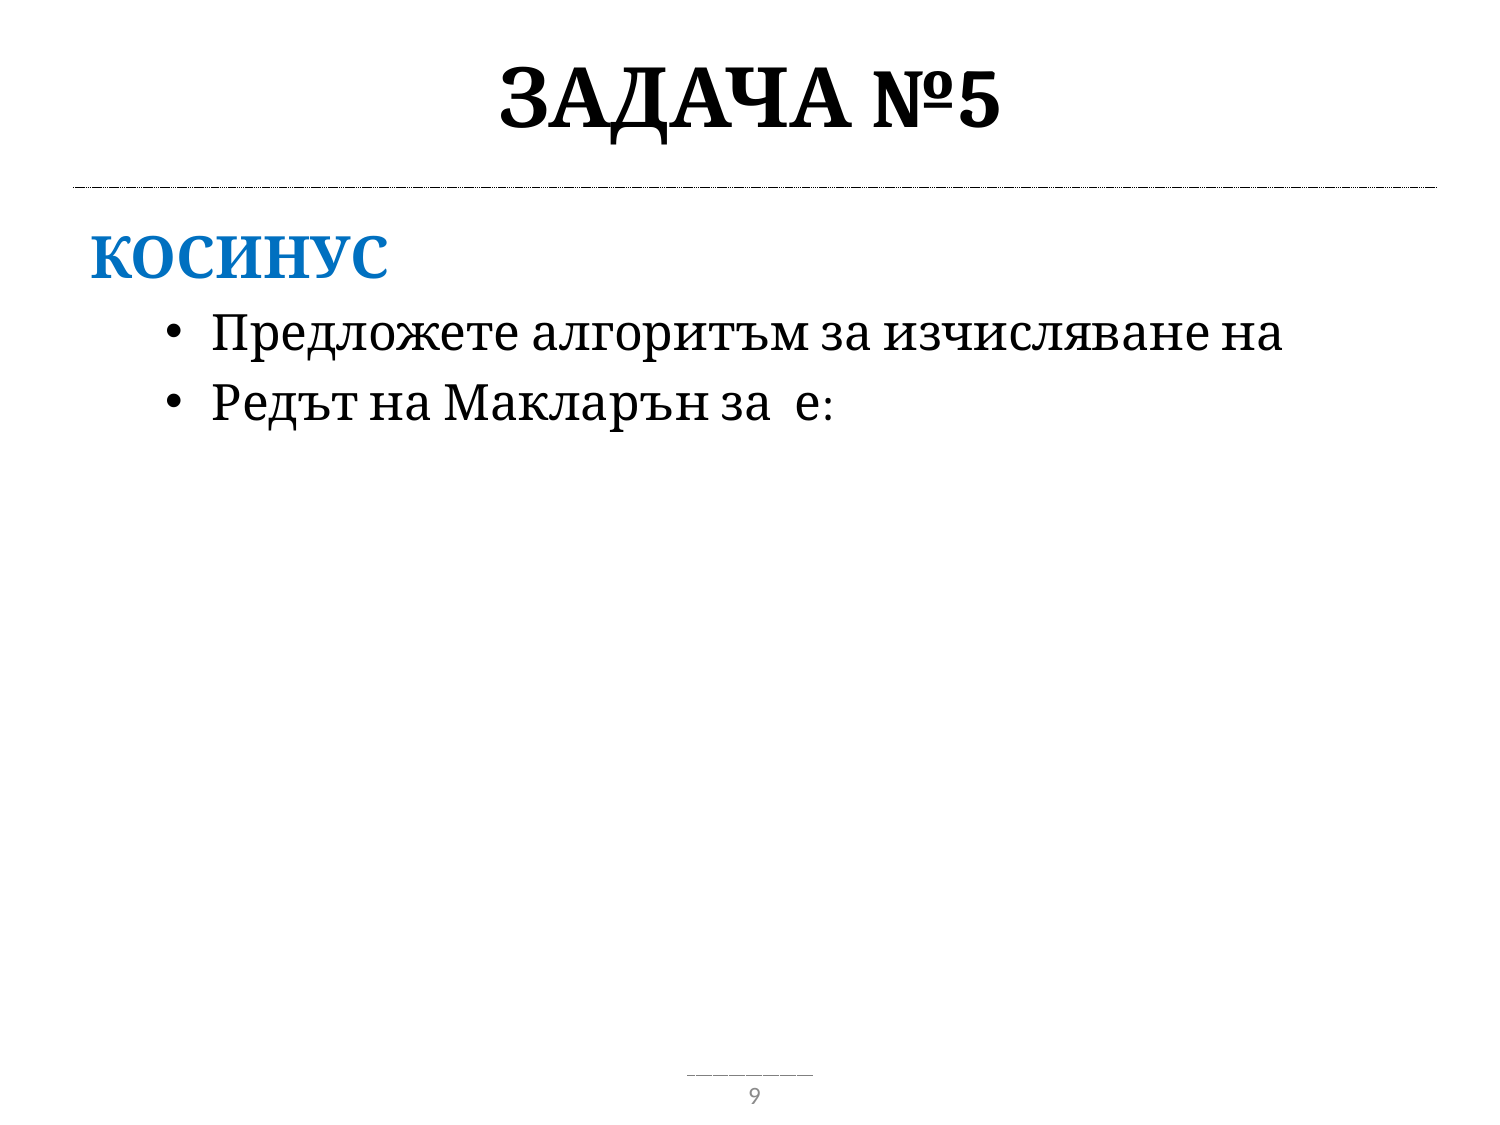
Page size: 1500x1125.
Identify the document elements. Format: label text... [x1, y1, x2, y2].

title Задача №5 [0, 0, 1500, 188]
slide_number 9 [579, 1065, 930, 1125]
